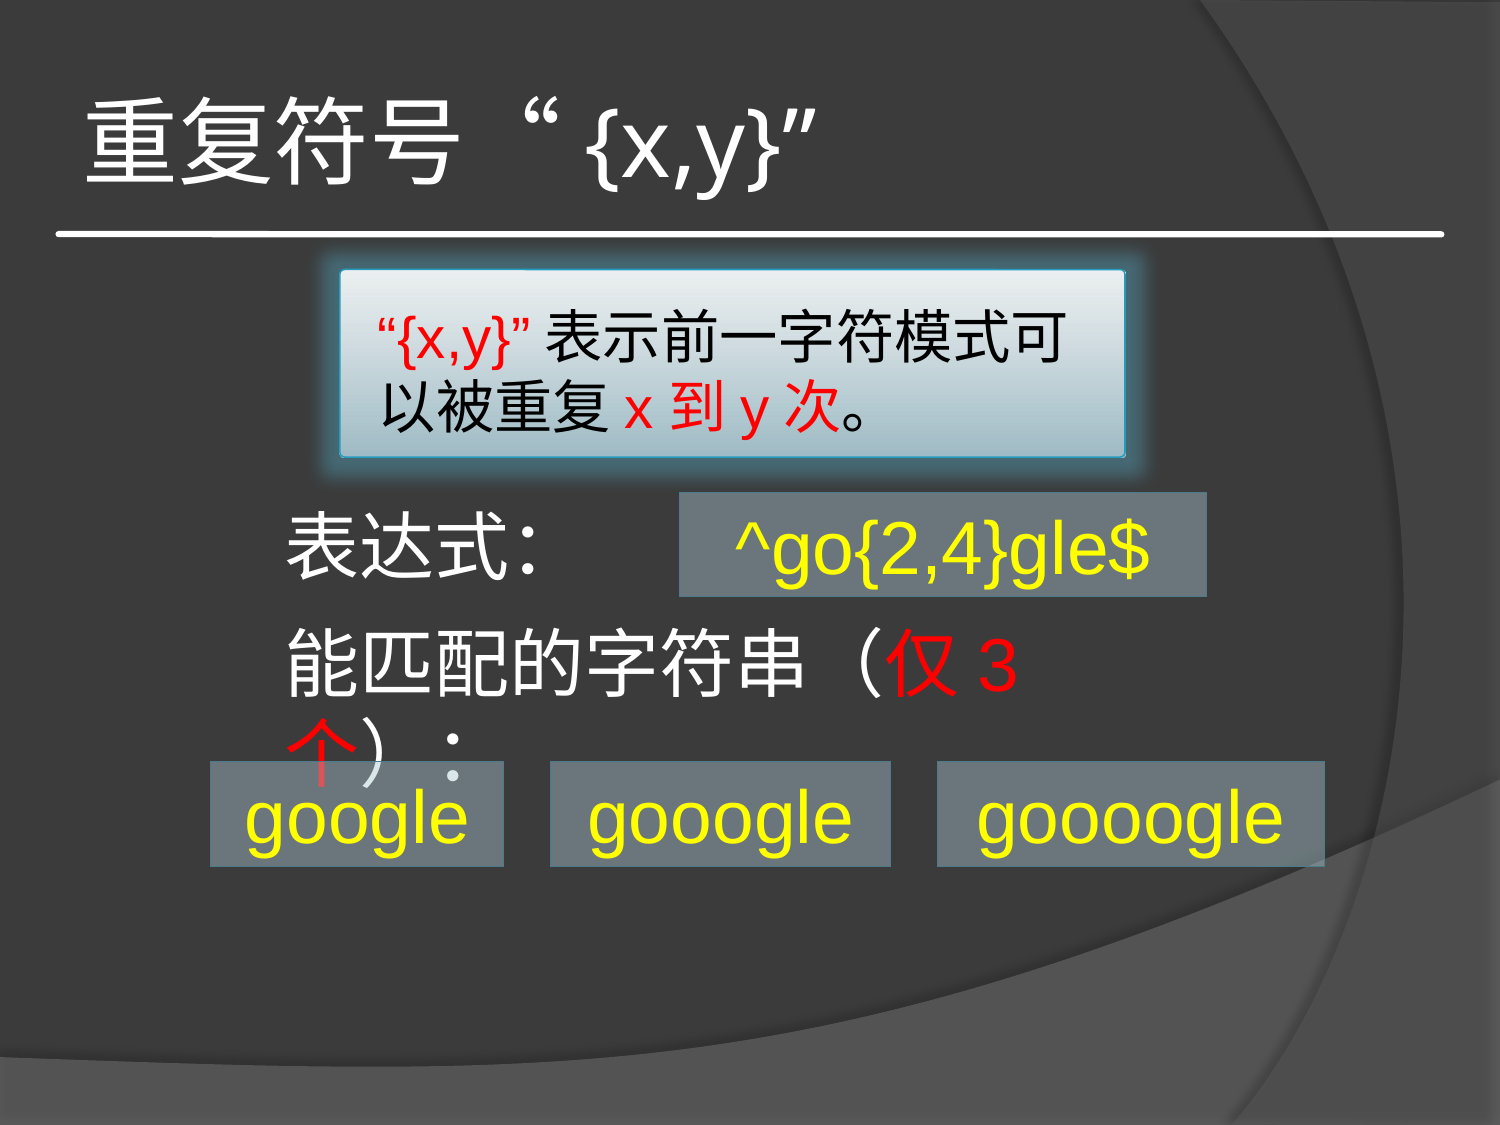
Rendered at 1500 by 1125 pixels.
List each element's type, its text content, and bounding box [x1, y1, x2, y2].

text_box “{x,y}”表示前一字符模式可以被重复x到y次。 [363, 292, 1114, 448]
text_box 表达式： [269, 492, 610, 597]
text_box ^go{2,4}gle$ [679, 492, 1207, 597]
title 重复符号“{x,y}” [75, 45, 1300, 225]
text_box [339, 268, 1126, 458]
text_box google [210, 761, 504, 867]
text_box 能匹配的字符串（仅3个）： [269, 609, 1172, 805]
text_box gooogle [550, 761, 891, 867]
text_box goooogle [937, 761, 1325, 867]
